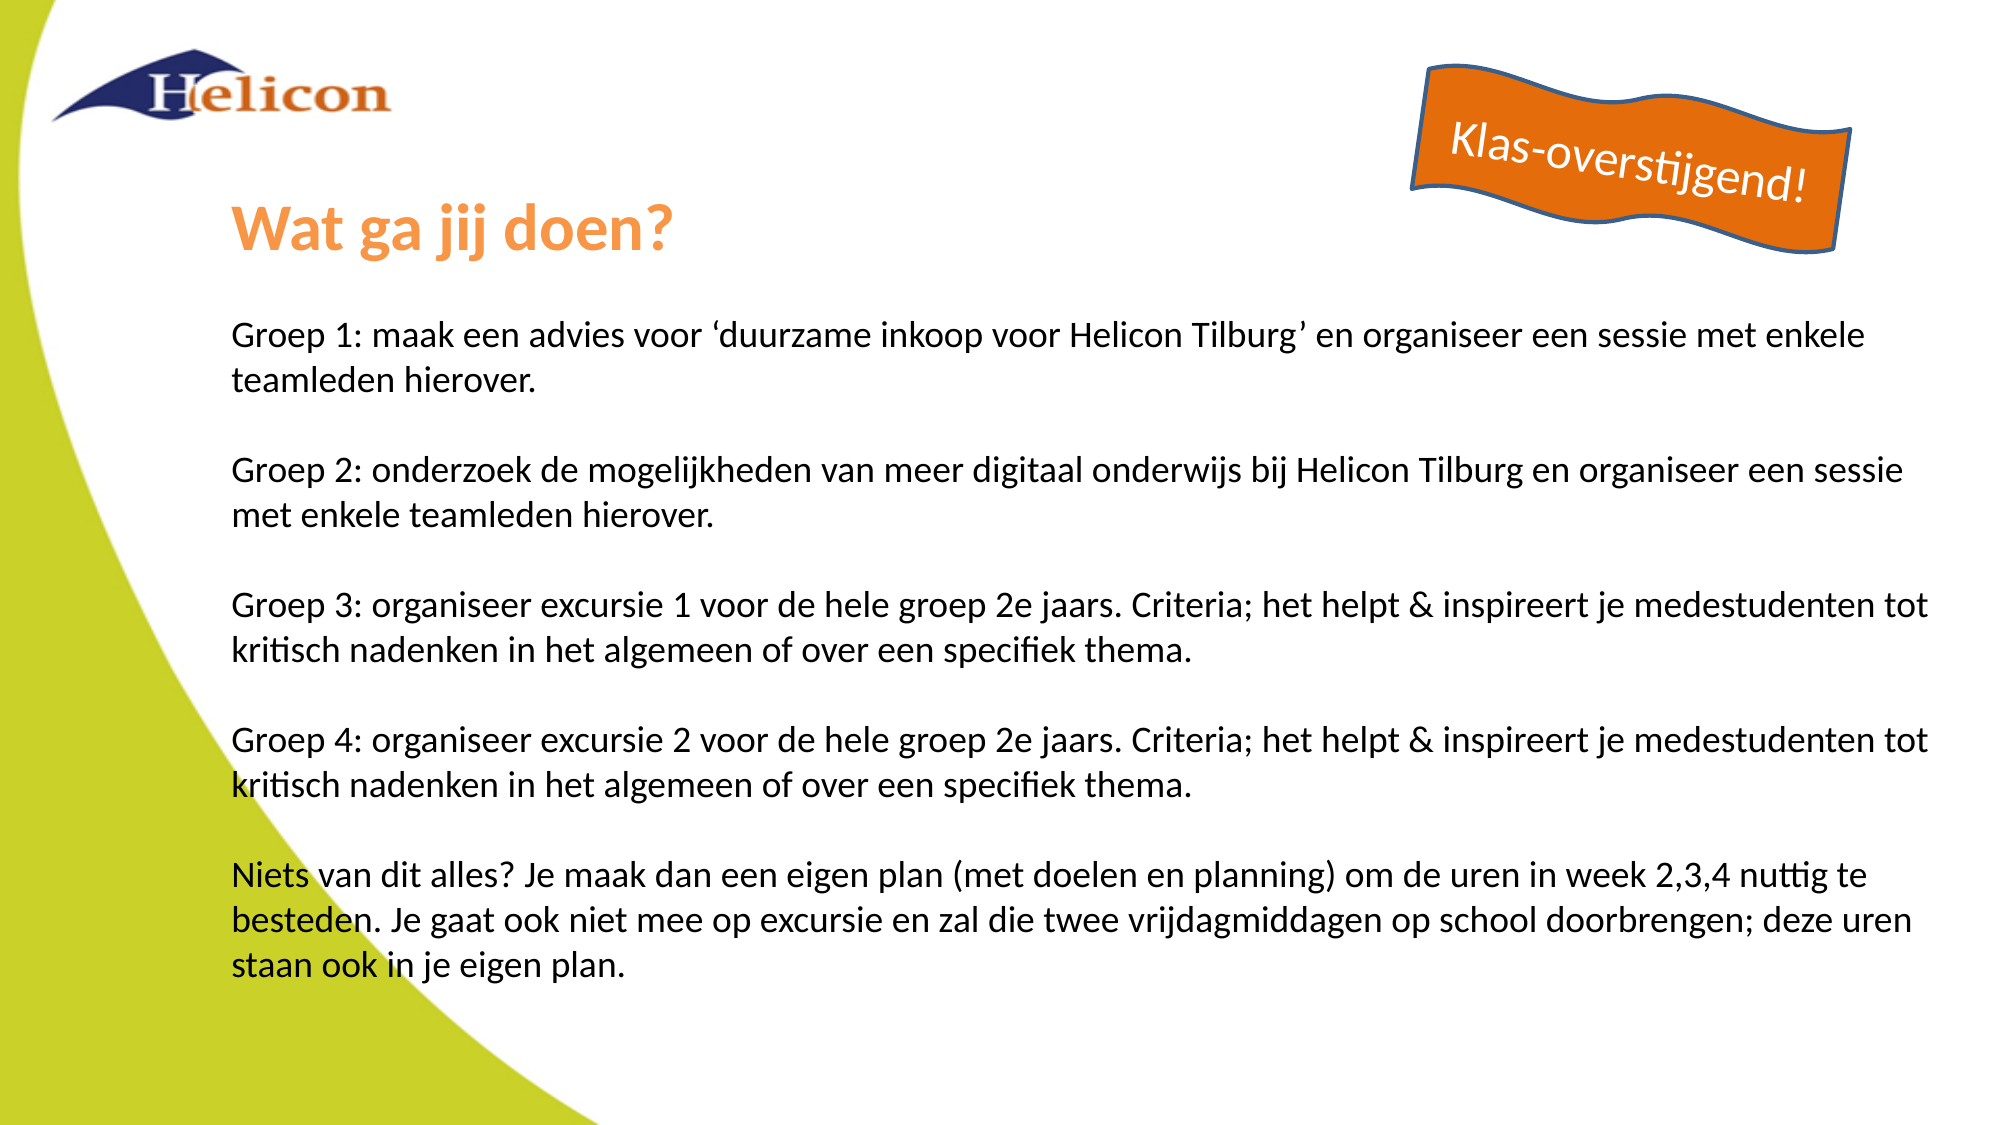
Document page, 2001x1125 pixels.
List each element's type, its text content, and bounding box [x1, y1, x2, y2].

text_box Wat ga jij doen? [216, 176, 763, 257]
text_box Klas-overstijgend! [1409, 63, 1853, 255]
text_box Groep 1: maak een advies voor ‘duurzame inkoop voor Helicon Tilburg’ en organiseer een sessie met enkele teamleden hierover. Groep 2: onderzoek de mogelijkheden van meer digitaal onderwijs bij Helicon Tilburg en organiseer een sessie met enkele teamleden hierover. Groep 3: organiseer excursie 1 voor de hele groep 2e jaars. Criteria; het helpt & inspireert je medestudenten tot kritisch nadenken in het algemeen of over een specifiek thema. Groep 4: organiseer excursie 2 voor de hele groep 2e jaars. Criteria; het helpt & inspireert je medestudenten tot kritisch nadenken in het algemeen of over een specifiek thema. Niets van dit alles? Je maak dan een eigen plan (met doelen en planning) om de uren in week 2,3,4 nuttig te besteden. Je gaat ook niet mee op excursie en zal die twee vrijdagmiddagen op school doorbrengen; deze uren staan ook in je eigen plan. [216, 257, 1950, 993]
picture [0, 0, 2000, 1125]
